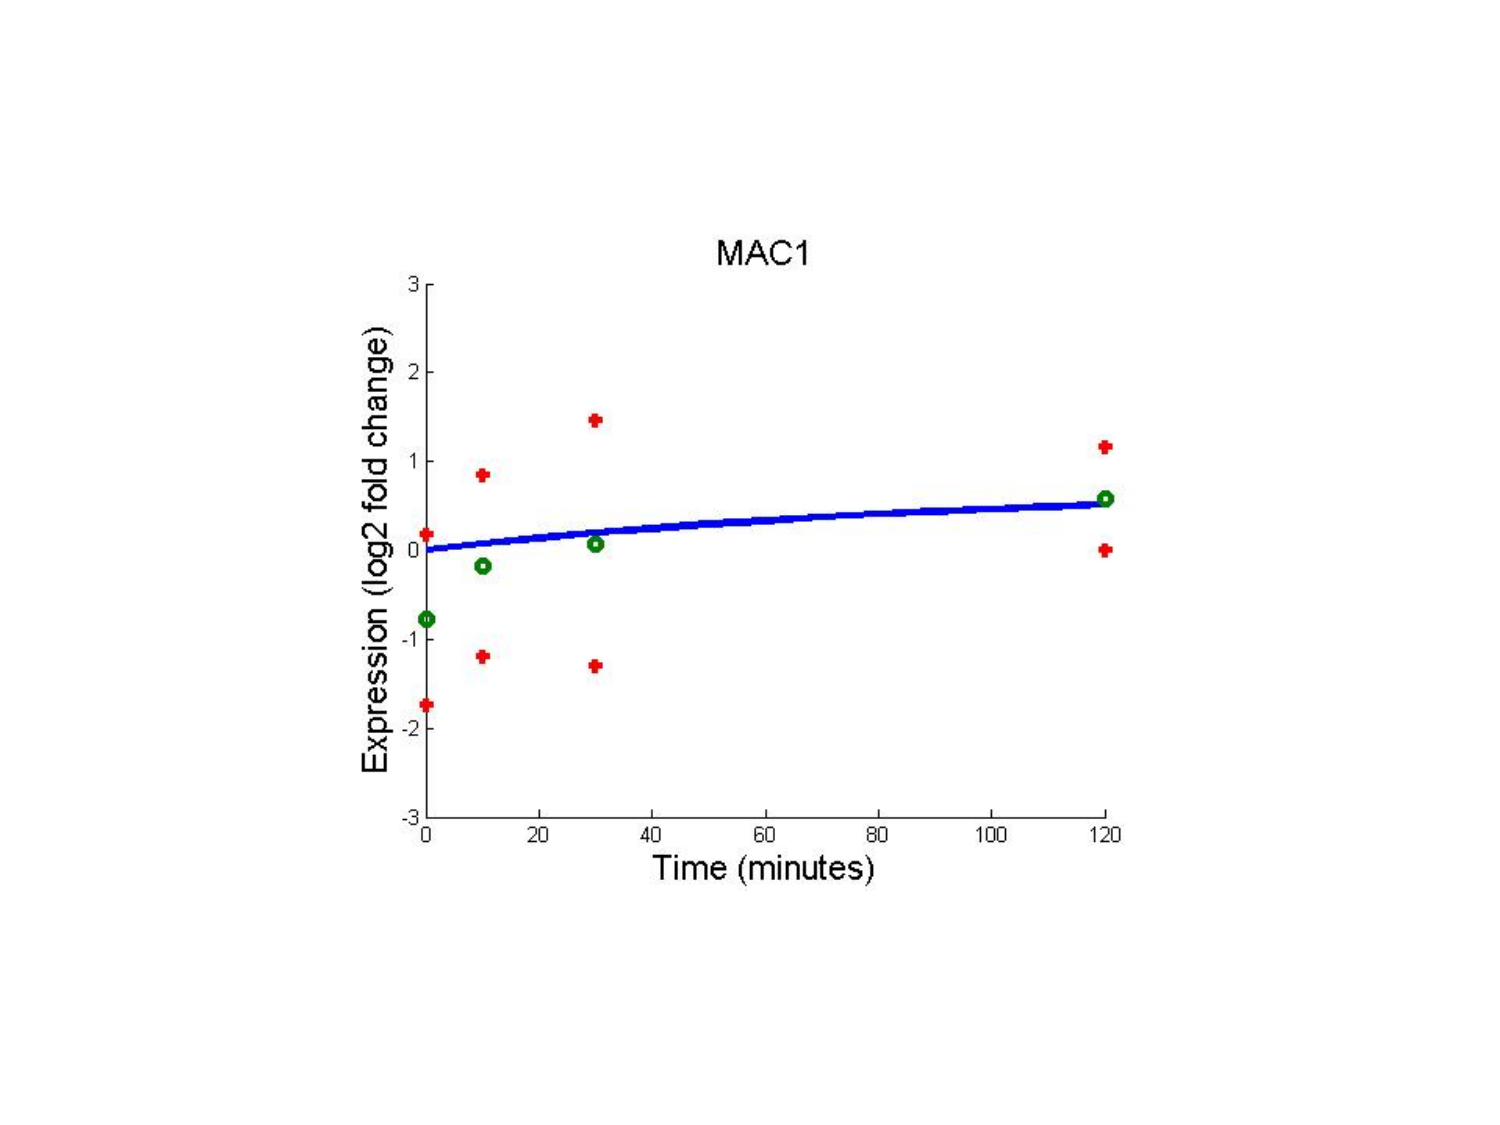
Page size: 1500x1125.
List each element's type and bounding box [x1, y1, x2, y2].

picture [312, 234, 1188, 891]
